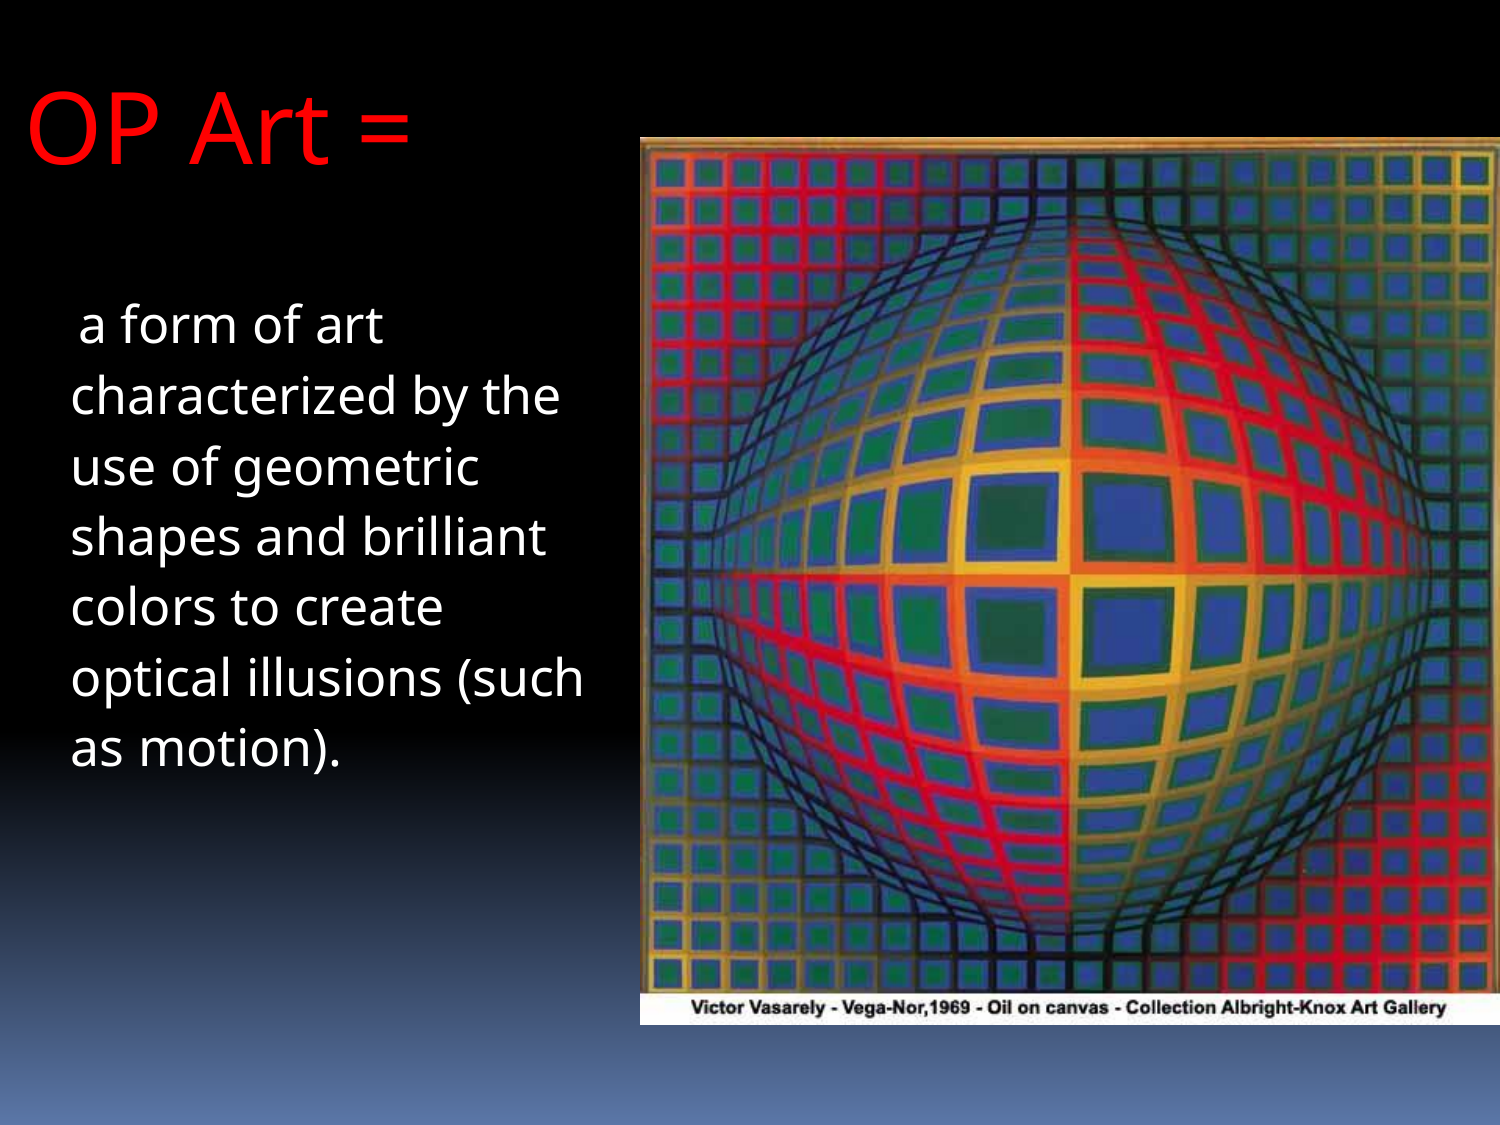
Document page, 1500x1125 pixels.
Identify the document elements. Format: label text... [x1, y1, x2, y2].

list OP Art = a form of art characterized by the use of geometric shapes and brilliant colors to create optical illusions (such as motion). [0, 50, 638, 1125]
picture [640, 136, 1500, 1026]
